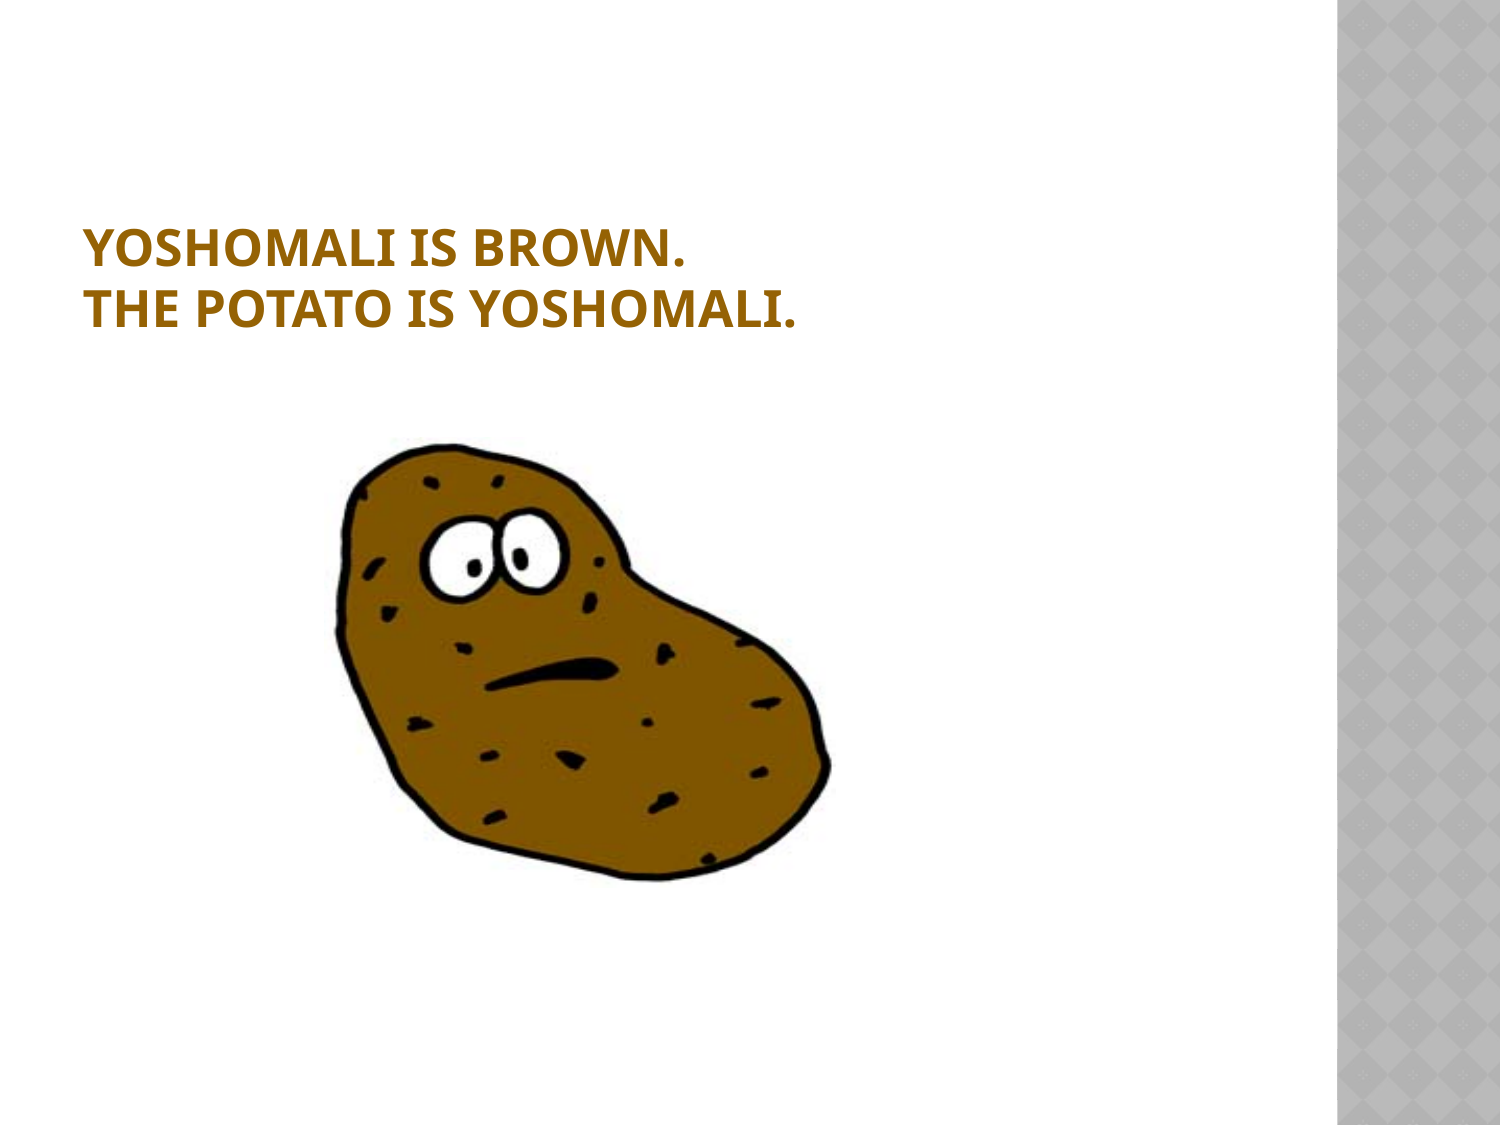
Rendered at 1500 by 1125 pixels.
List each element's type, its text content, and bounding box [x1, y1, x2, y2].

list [324, 436, 836, 888]
title YOSHOMALI IS BROWN. The potato is Yoshomali. [75, 212, 1263, 400]
